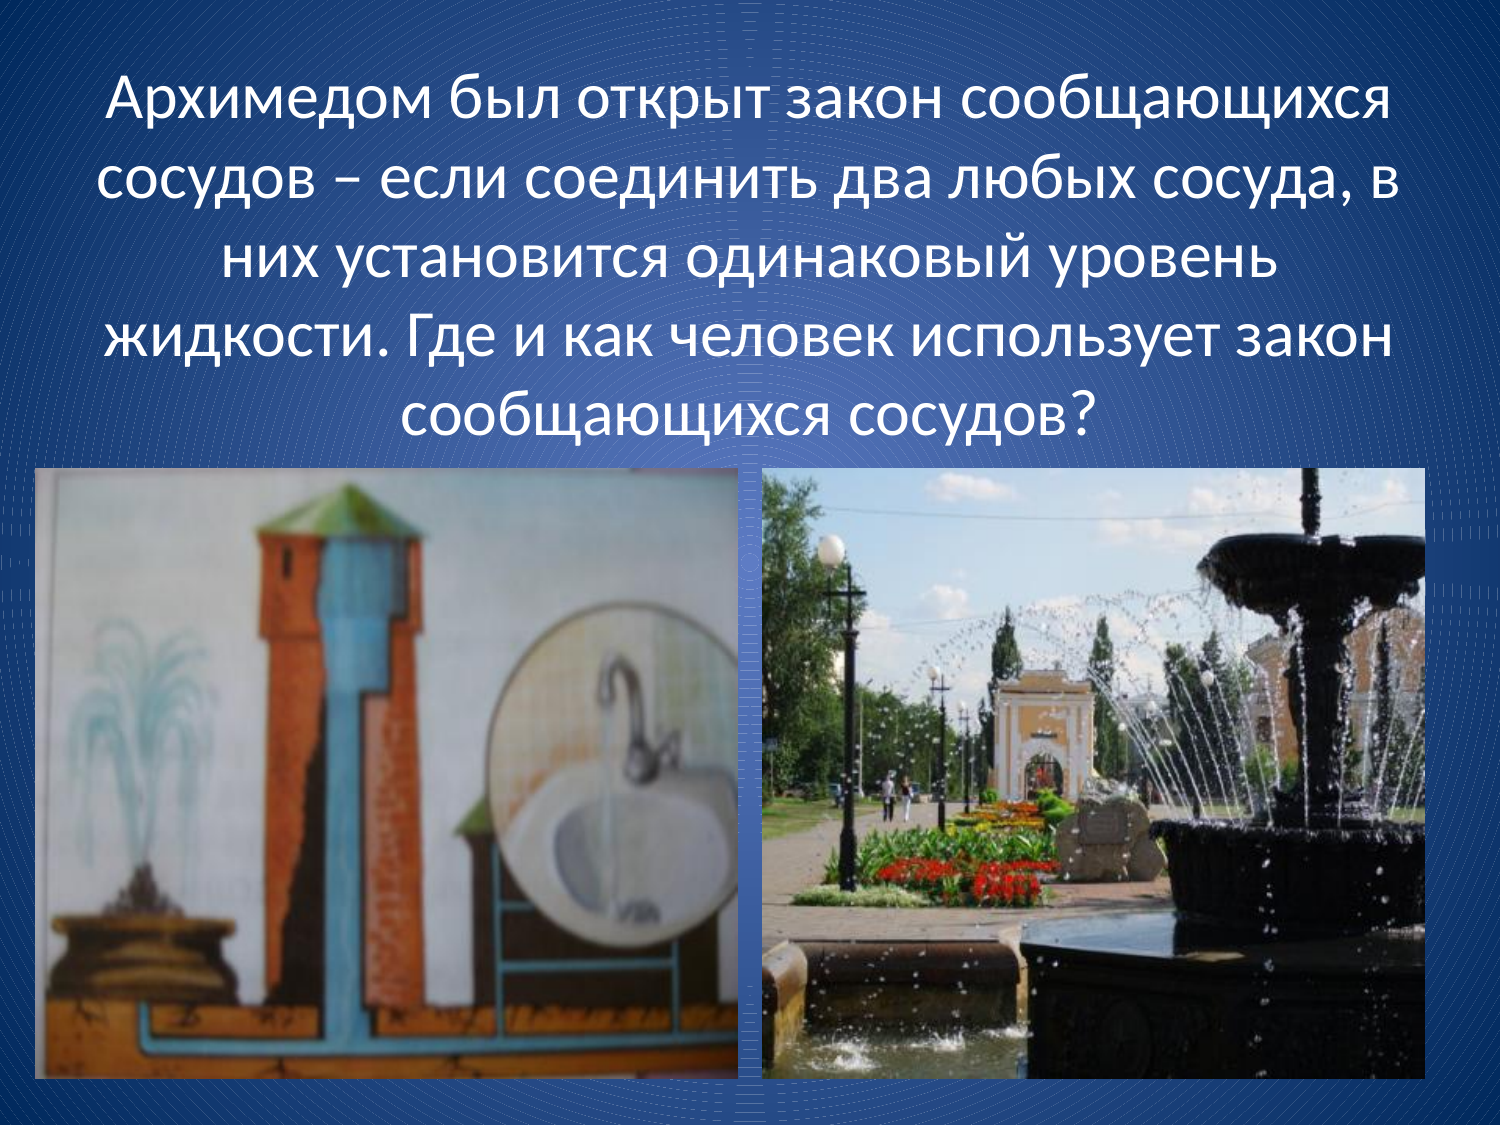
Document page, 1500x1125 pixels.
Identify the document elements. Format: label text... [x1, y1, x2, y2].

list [762, 468, 1426, 1079]
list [34, 468, 738, 1079]
title Архимедом был открыт закон сообщающихся сосудов – если соединить два любых сосуда, в них установится одинаковый уровень жидкости. Где и как человек использует закон сообщающихся сосудов? [74, 44, 1426, 458]
